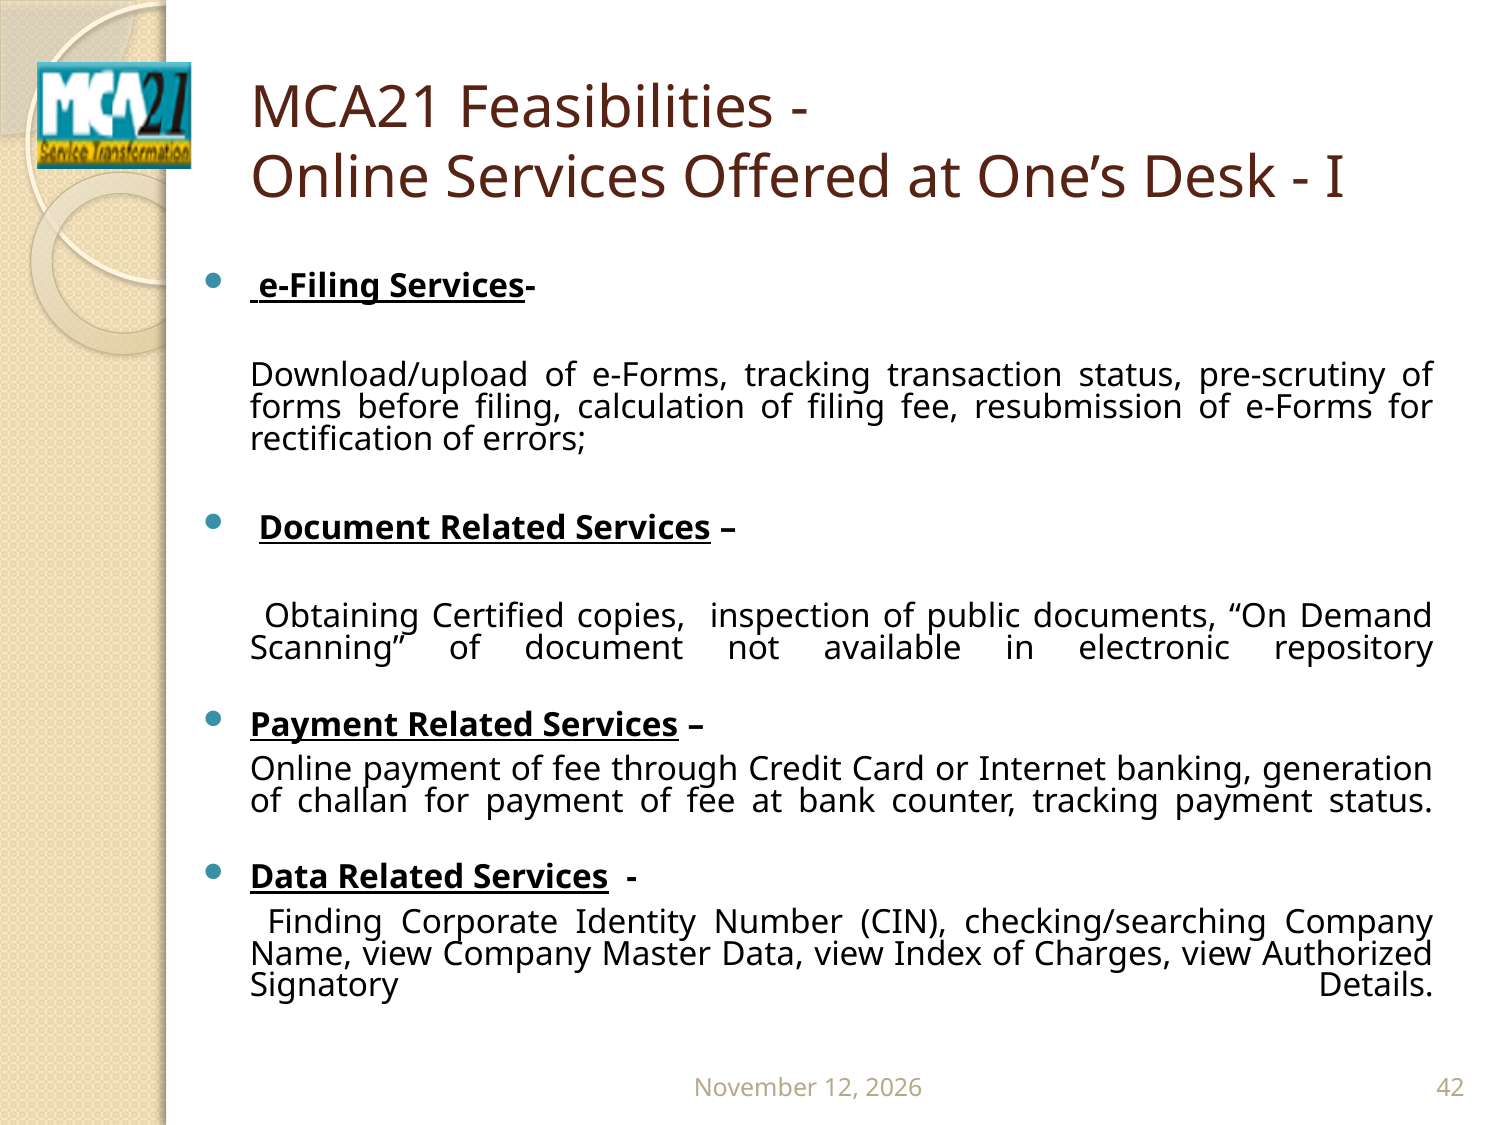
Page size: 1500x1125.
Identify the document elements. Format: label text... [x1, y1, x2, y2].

slide_number 42 [1413, 1034, 1488, 1113]
list e-Filing Services- Download/upload of e-Forms, tracking transaction status, pre-scrutiny of forms before filing, calculation of filing fee, resubmission of e-Forms for rectification of errors; Document Related Services – Obtaining Certified copies, inspection of public documents, “On Demand Scanning” of document not available in electronic repository Payment Related Services – Online payment of fee through Credit Card or Internet banking, generation of challan for payment of fee at bank counter, tracking payment status. Data Related Services - Finding Corporate Identity Number (CIN), checking/searching Company Name, view Company Master Data, view Index of Charges, view Authorized Signatory Details. [174, 212, 1450, 1050]
picture [37, 62, 193, 169]
title MCA21 Feasibilities - Online Services Offered at One’s Desk - I [235, 45, 1466, 233]
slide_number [587, 1050, 938, 1113]
